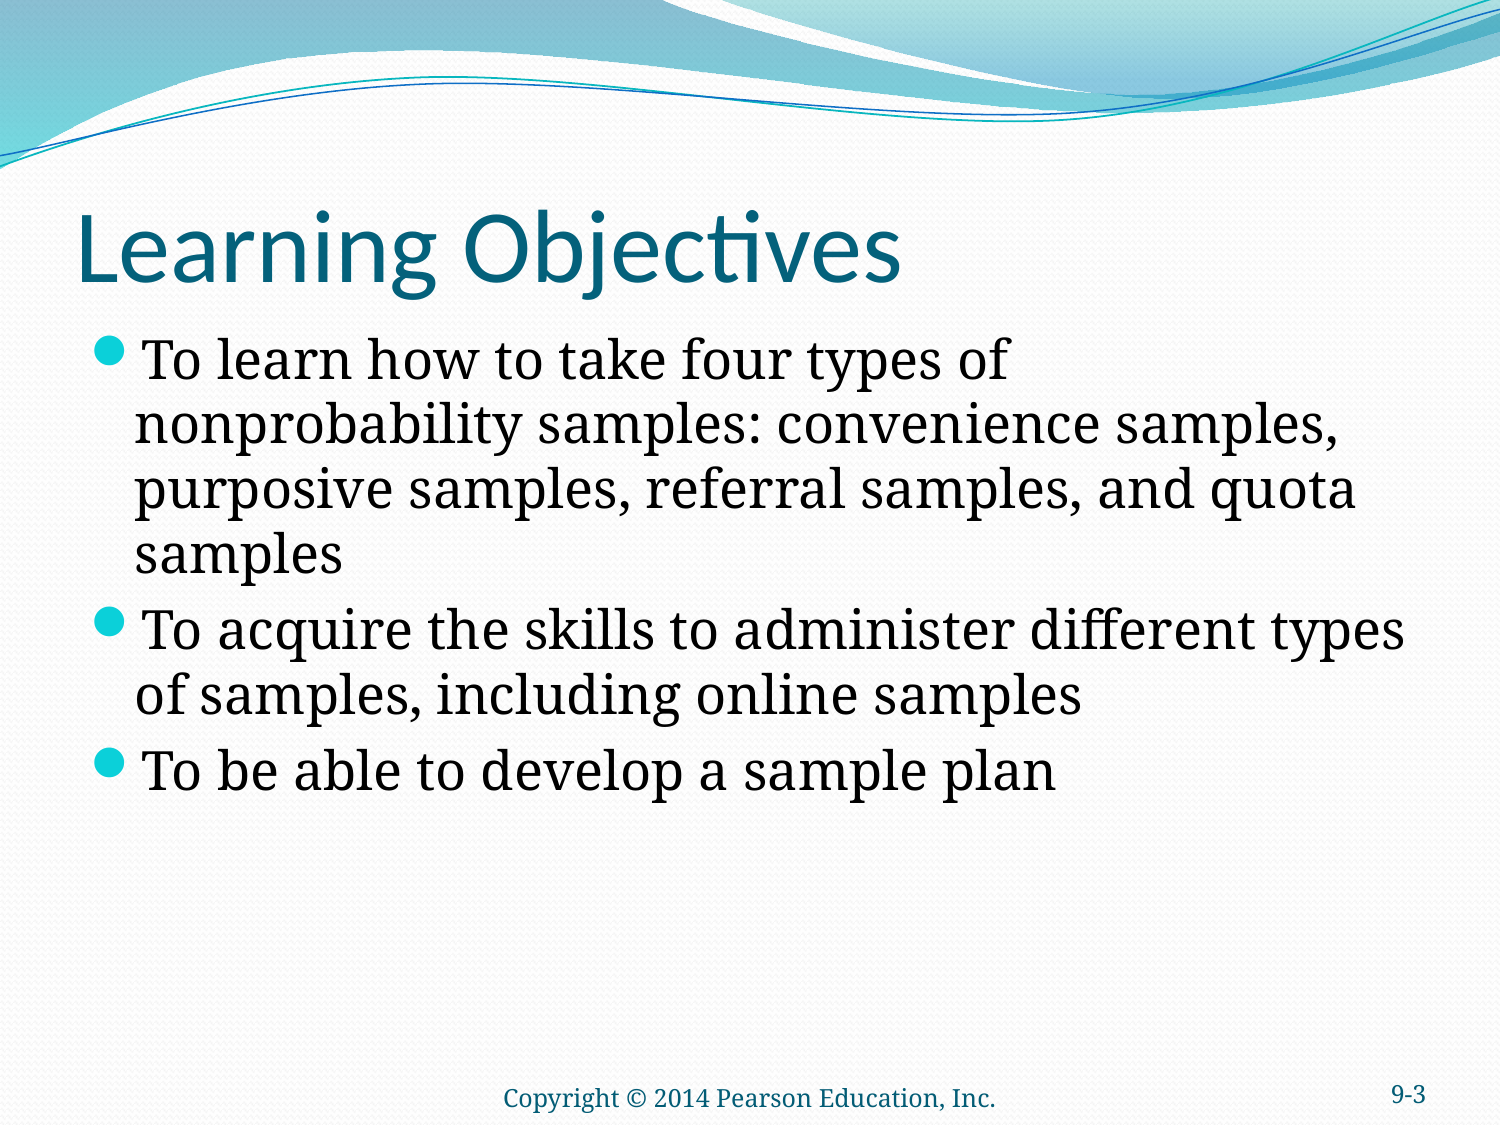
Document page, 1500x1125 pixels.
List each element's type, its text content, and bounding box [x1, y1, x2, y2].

title Learning Objectives [74, 115, 1426, 304]
list To learn how to take four types of nonprobability samples: convenience samples, purposive samples, referral samples, and quota samples To acquire the skills to administer different types of samples, including online samples To be able to develop a sample plan [74, 317, 1426, 1038]
